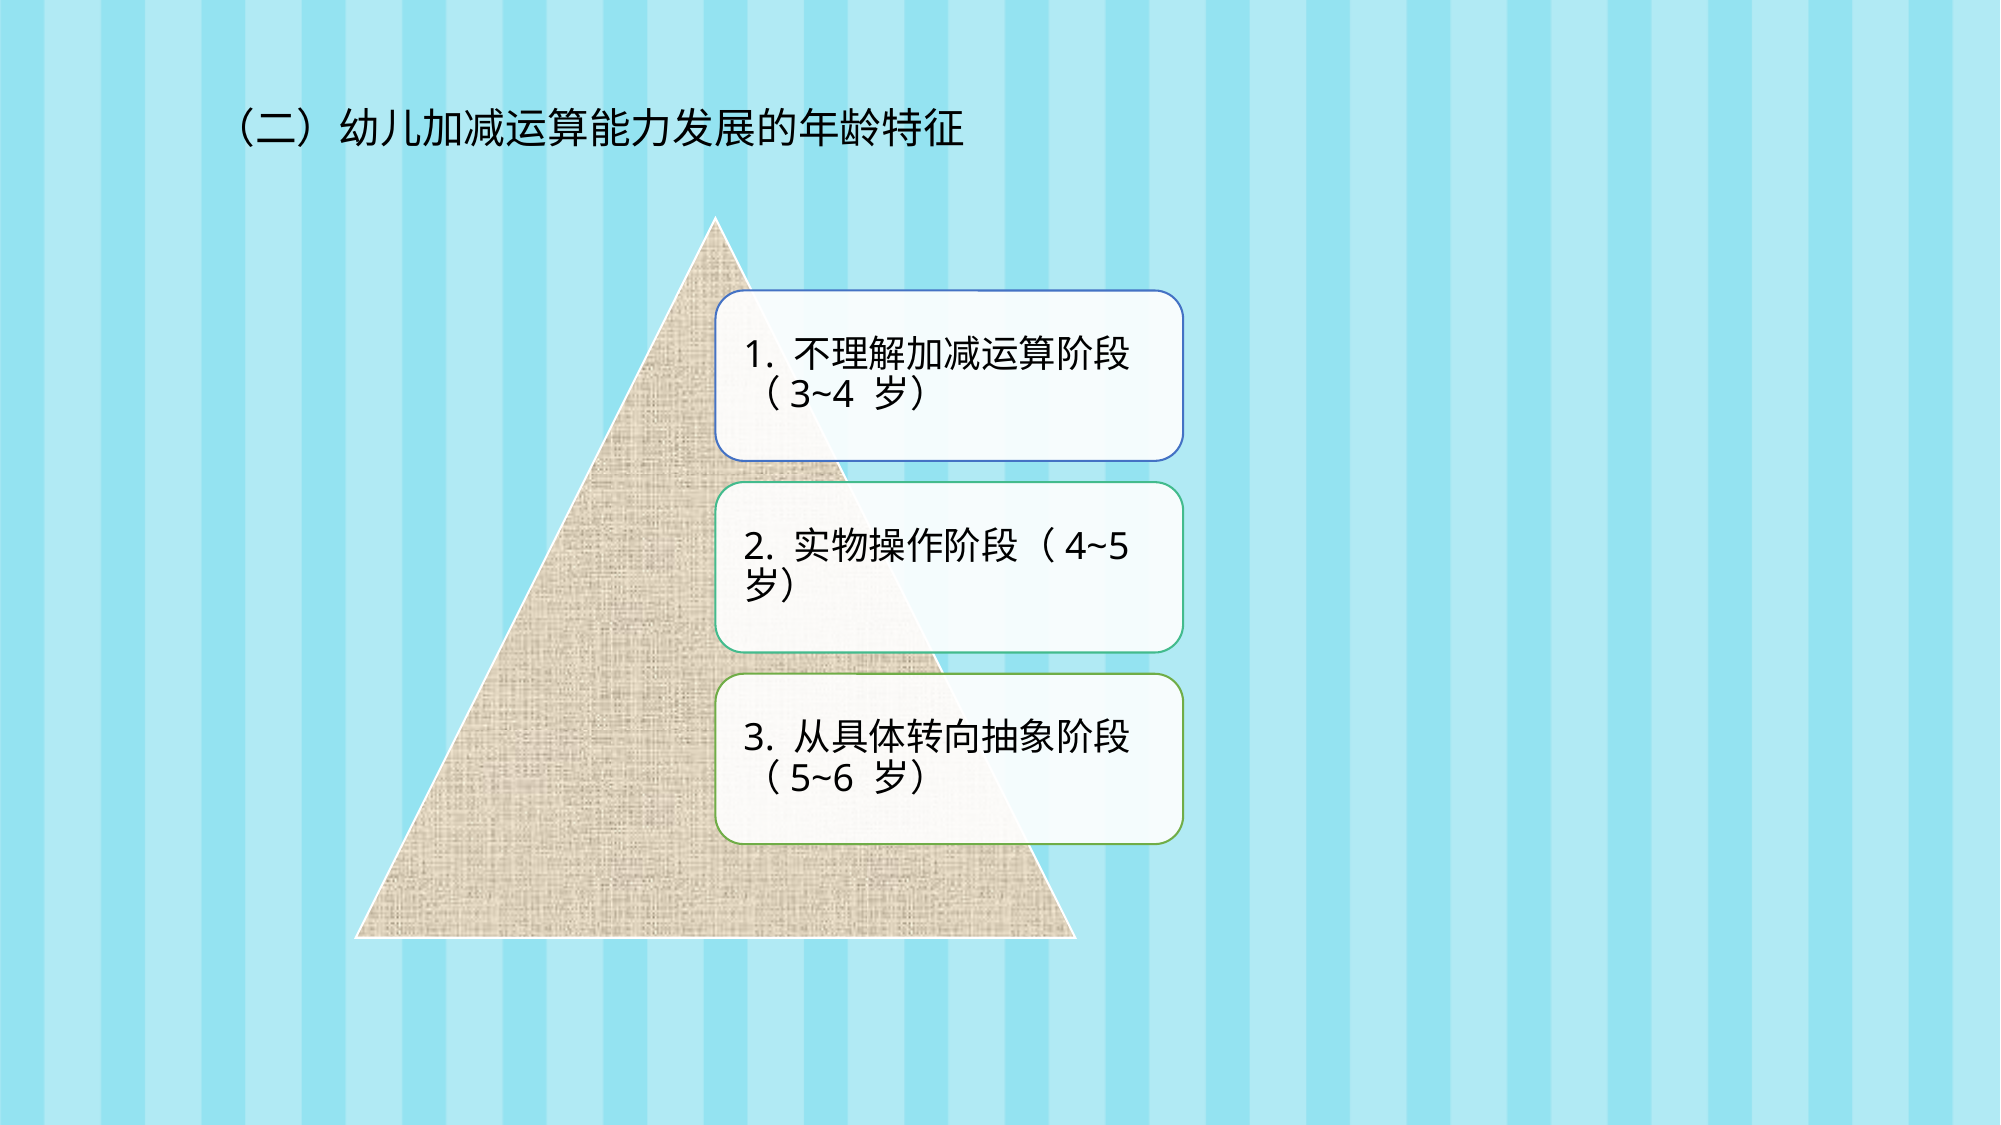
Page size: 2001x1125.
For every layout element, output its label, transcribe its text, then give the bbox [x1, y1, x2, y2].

text_box （二）幼儿加减运算能力发展的年龄特征 [198, 94, 992, 160]
picture [0, 0, 2000, 1125]
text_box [229, 218, 1310, 938]
